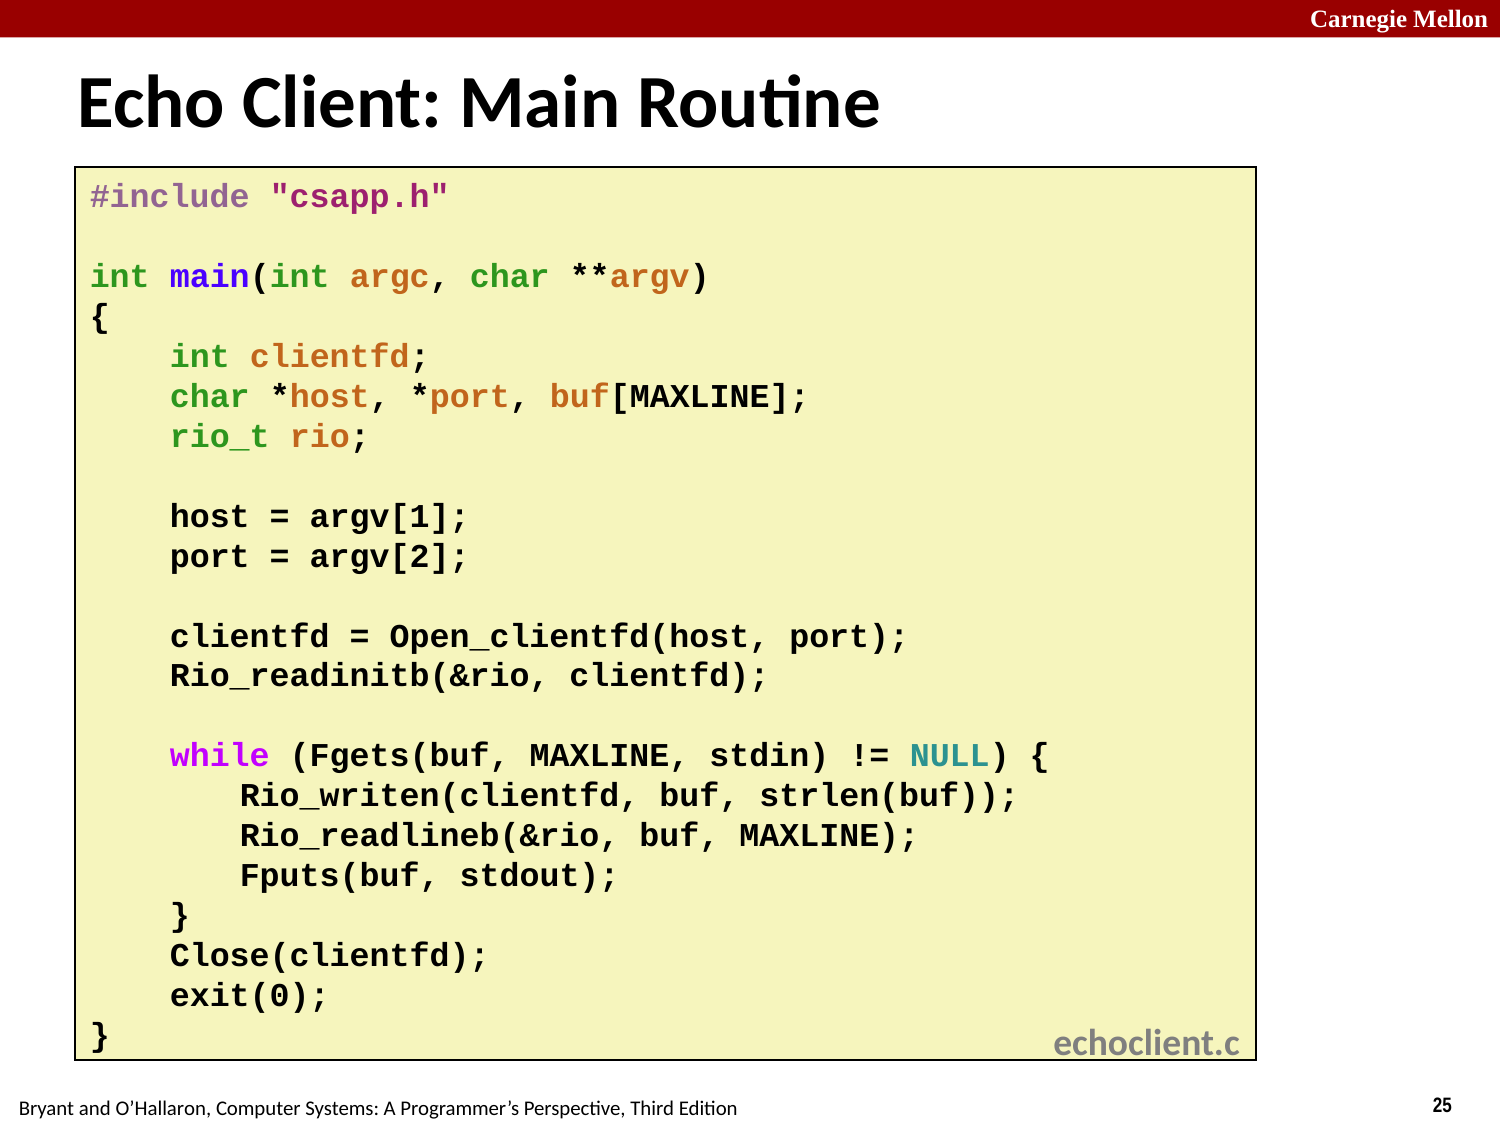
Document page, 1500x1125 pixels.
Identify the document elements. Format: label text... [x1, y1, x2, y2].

text_box #include "csapp.h" int main(int argc, char **argv) { int clientfd; char *host, *port, buf[MAXLINE]; rio_t rio; host = argv[1]; port = argv[2]; clientfd = Open_clientfd(host, port); Rio_readinitb(&rio, clientfd); while (Fgets(buf, MAXLINE, stdin) != NULL) { Rio_writen(clientfd, buf, strlen(buf)); Rio_readlineb(&rio, buf, MAXLINE); Fputs(buf, stdout); } Close(clientfd); exit(0); } [75, 167, 1257, 1061]
text_box echoclient.c [1038, 1010, 1255, 1071]
title Echo Client: Main Routine [62, 49, 1338, 145]
